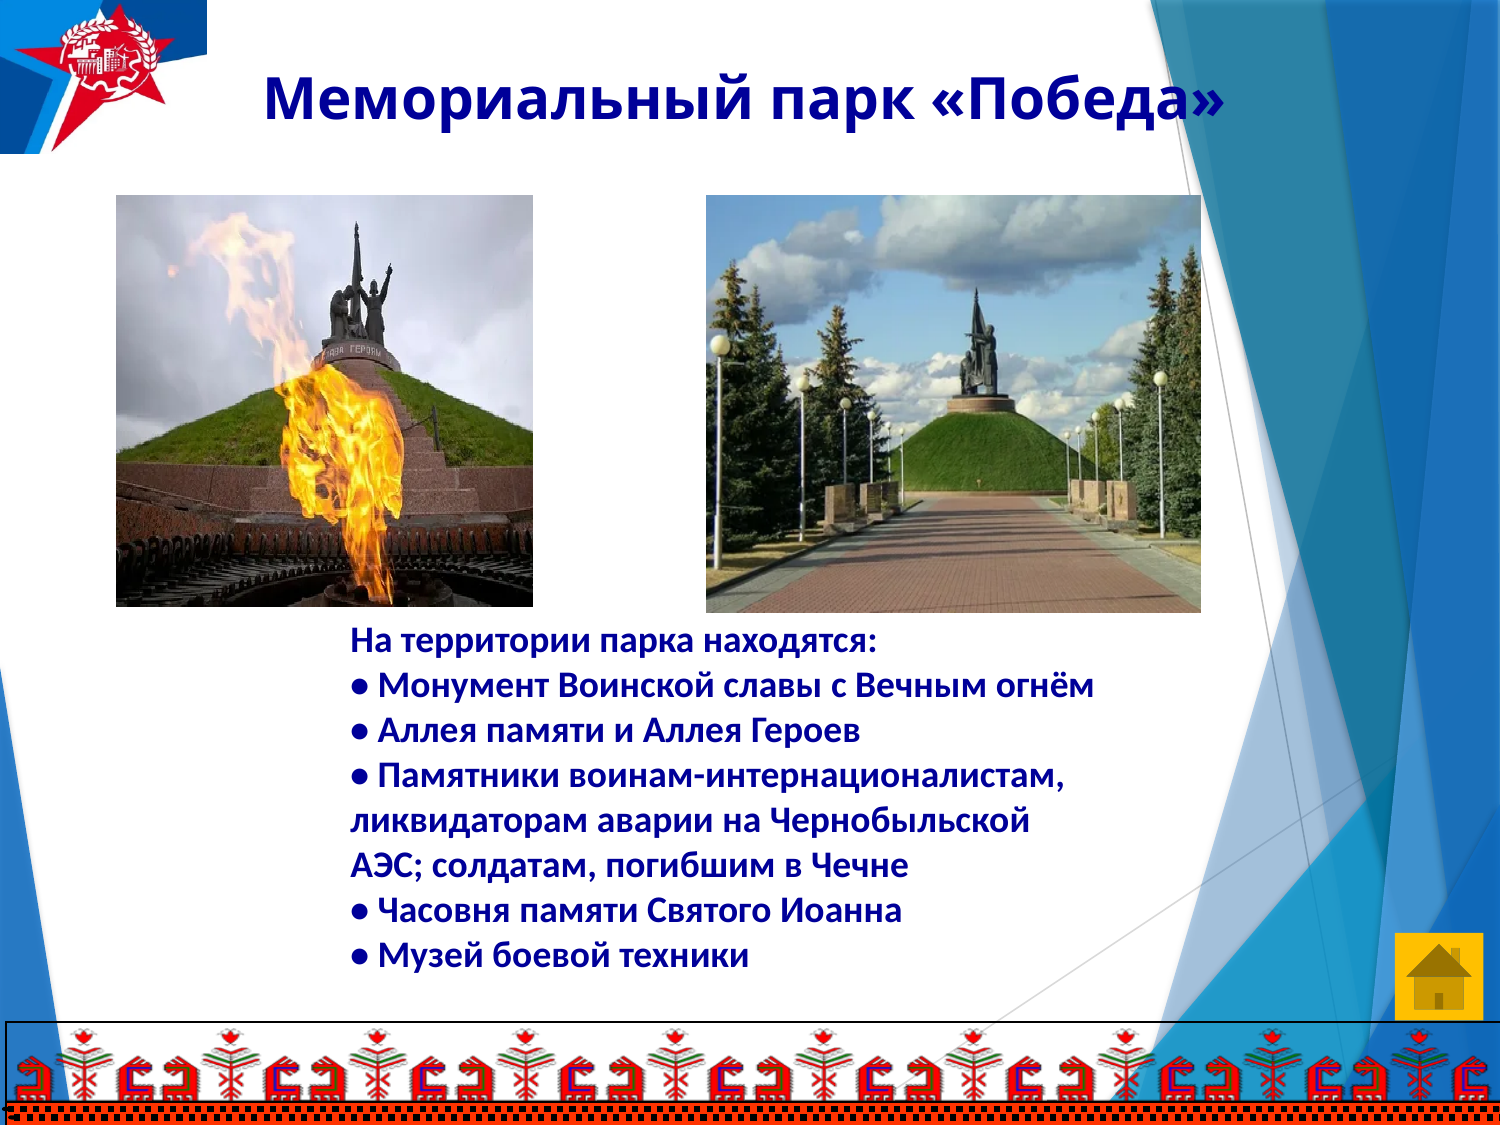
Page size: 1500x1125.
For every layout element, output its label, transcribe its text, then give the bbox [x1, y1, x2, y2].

picture [0, 1019, 1500, 1125]
text_box [1394, 932, 1484, 1019]
picture [705, 195, 1202, 613]
picture [116, 194, 533, 607]
text_box Мемориальный парк «Победа» [247, 53, 1242, 139]
picture [0, 0, 208, 155]
text_box На территории парка находятся: • Монумент Воинской славы с Вечным огнём • Аллея памяти и Аллея Героев • Памятники воинам-интернационалистам, ликвидаторам аварии на Чернобыльской АЭС; солдатам, погибшим в Чечне • Часовня памяти Святого Иоанна • Музей боевой техники [335, 567, 1123, 983]
